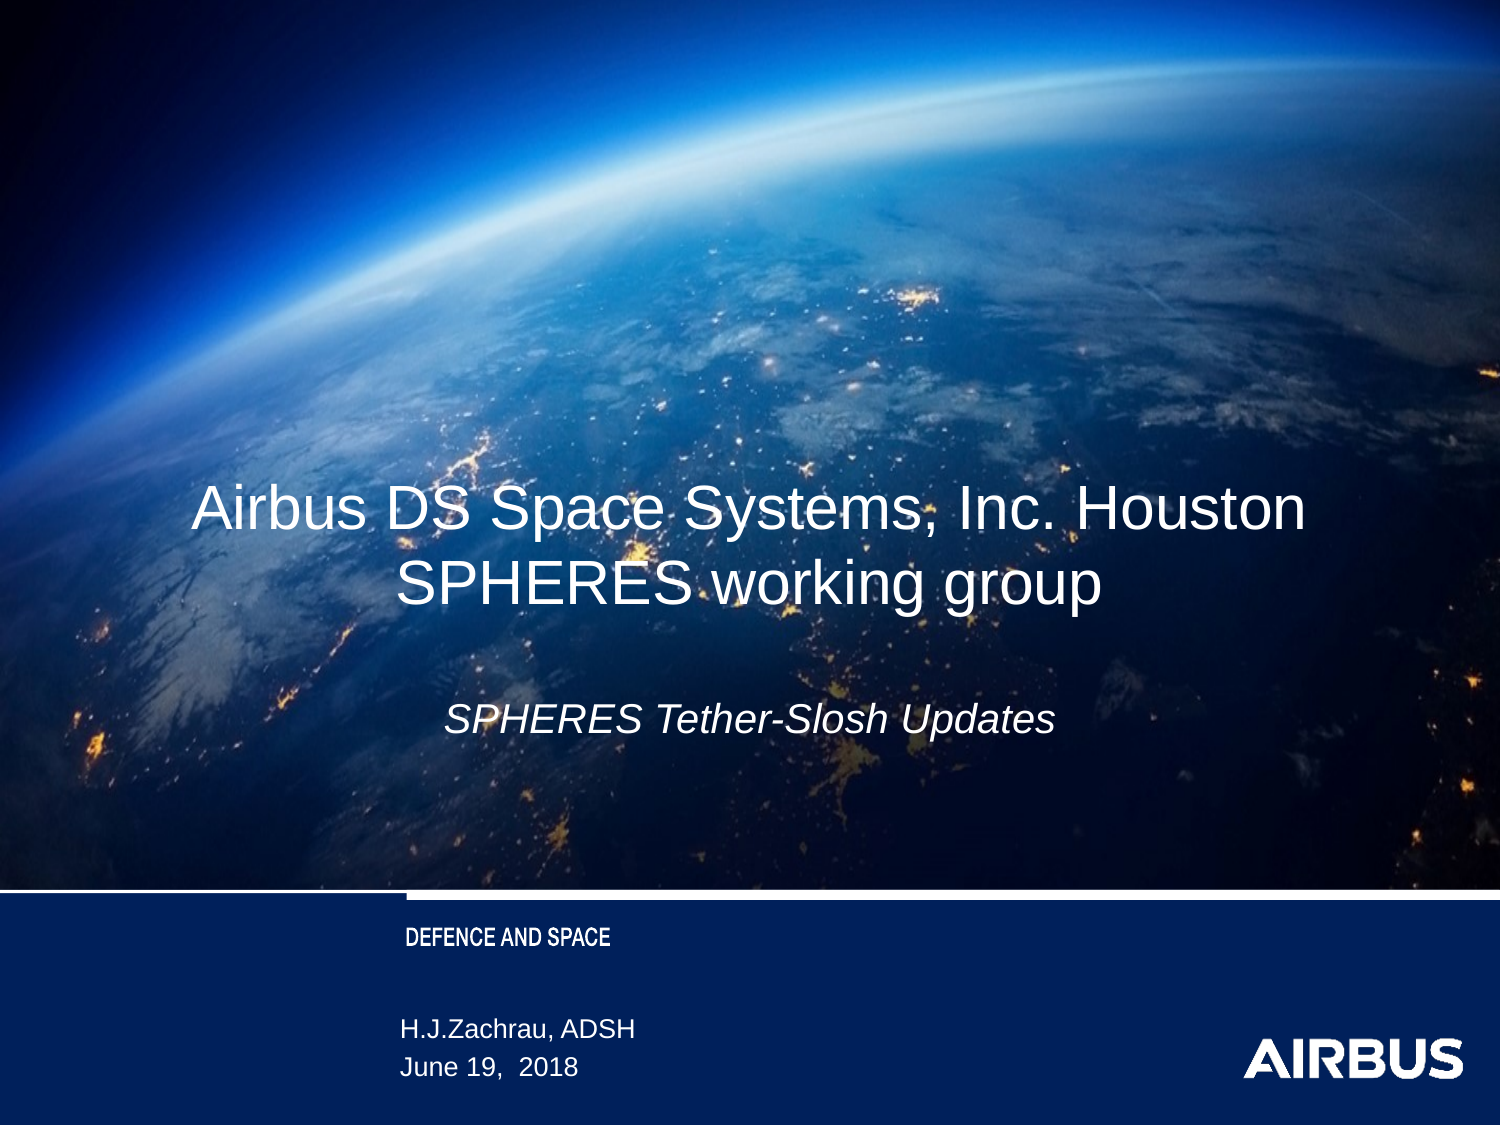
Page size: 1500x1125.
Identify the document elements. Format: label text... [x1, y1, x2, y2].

picture [0, 0, 1500, 889]
title Airbus DS Space Systems, Inc. Houston SPHERES working group SPHERES Tether-Slosh Updates [106, 267, 1394, 742]
picture [1237, 1024, 1474, 1084]
list H.J.Zachrau, ADSH June 19, 2018 [399, 994, 1142, 1119]
